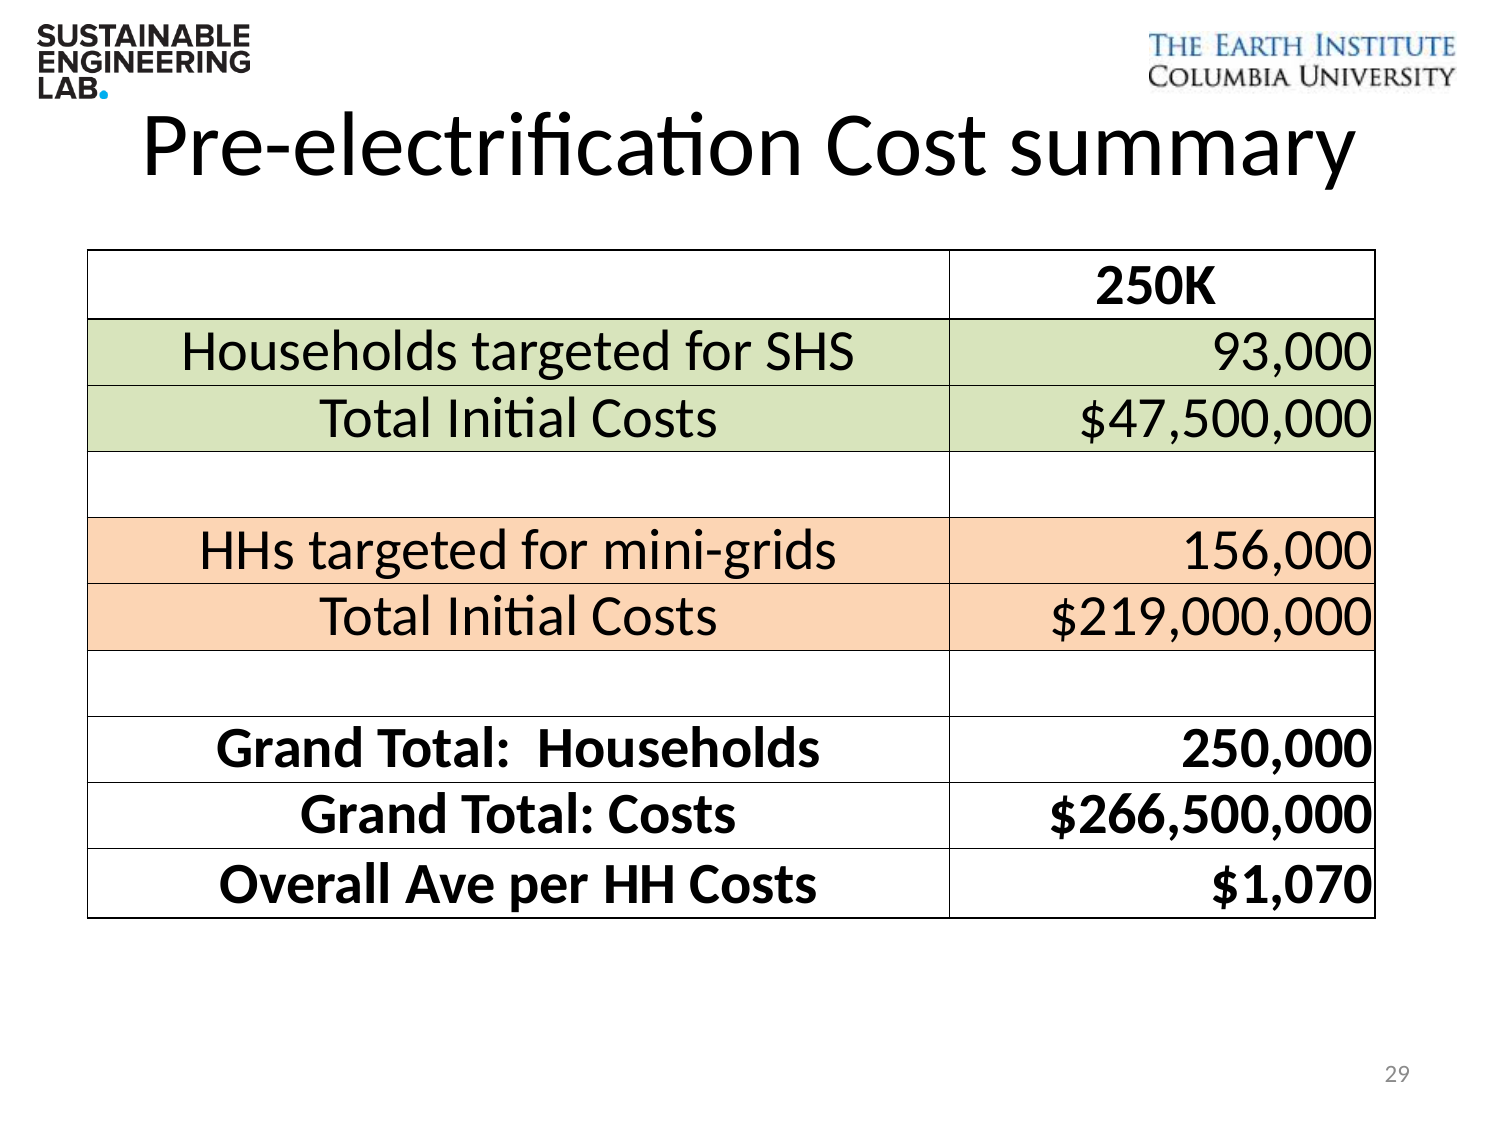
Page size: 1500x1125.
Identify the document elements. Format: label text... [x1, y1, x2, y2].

table_cell 93,000 [950, 320, 1374, 385]
table_cell [88, 651, 949, 716]
table_header [746, 251, 949, 318]
table_cell Grand Total: Costs [88, 783, 949, 848]
slide_number 29 [1074, 1042, 1425, 1103]
table_cell HHs targeted for mini-grids [88, 518, 949, 583]
table_cell [88, 452, 949, 517]
table_cell $1,070 [950, 849, 1374, 917]
picture [1149, 31, 1457, 119]
table_cell Total Initial Costs [88, 386, 949, 451]
table_cell [950, 452, 1374, 517]
table_cell $219,000,000 [950, 584, 1374, 650]
table_cell Grand Total: Households [88, 717, 949, 782]
table_header 250K [950, 251, 1374, 318]
table_cell 156,000 [950, 518, 1374, 583]
table_cell Total Initial Costs [88, 584, 949, 650]
table_cell $266,500,000 [950, 783, 1374, 848]
title Pre-electrification Cost summary [75, 45, 1425, 233]
table_cell [950, 651, 1374, 716]
table_cell $47,500,000 [950, 386, 1374, 451]
table_cell Households targeted for SHS [88, 320, 949, 385]
table_cell 250,000 [950, 717, 1374, 782]
table_header [88, 251, 746, 318]
table_cell Overall Ave per HH Costs [88, 849, 949, 917]
picture [37, 24, 250, 99]
